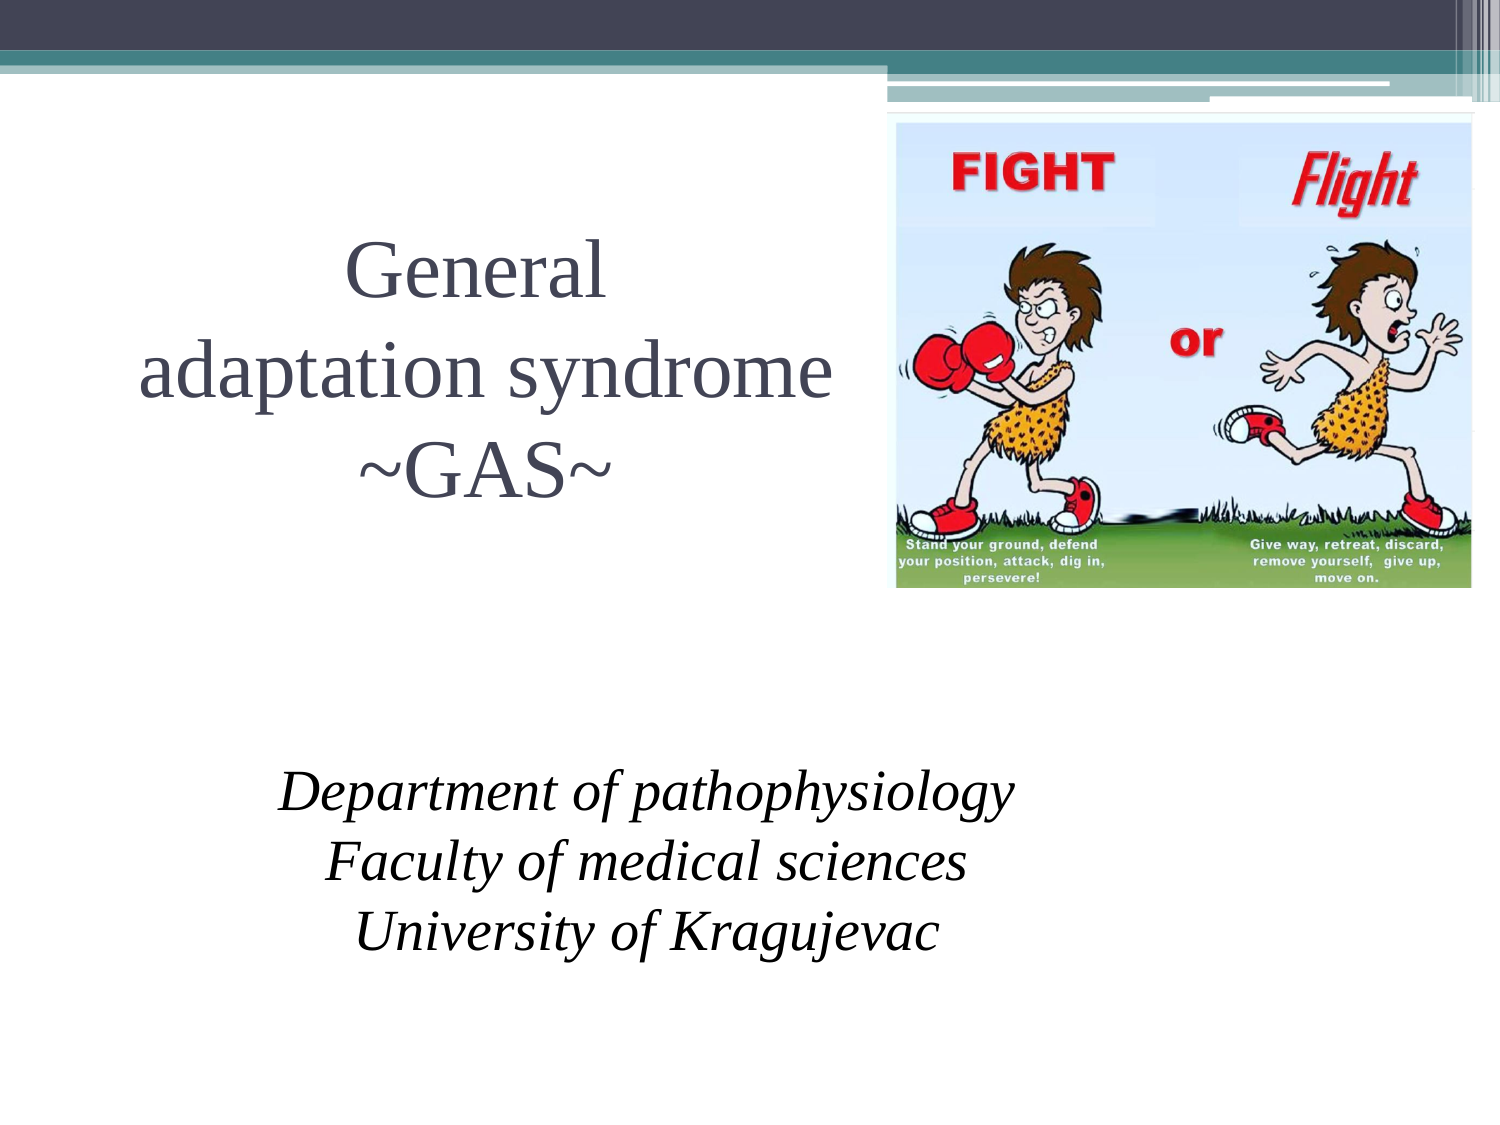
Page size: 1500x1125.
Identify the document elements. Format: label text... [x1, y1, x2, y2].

title General adaptation syndrome ~GAS~ [0, 212, 882, 515]
picture [887, 112, 1475, 588]
subtitle Department of pathophysiology Faculty of medical sciences University of Kragujevac [275, 750, 1018, 1125]
